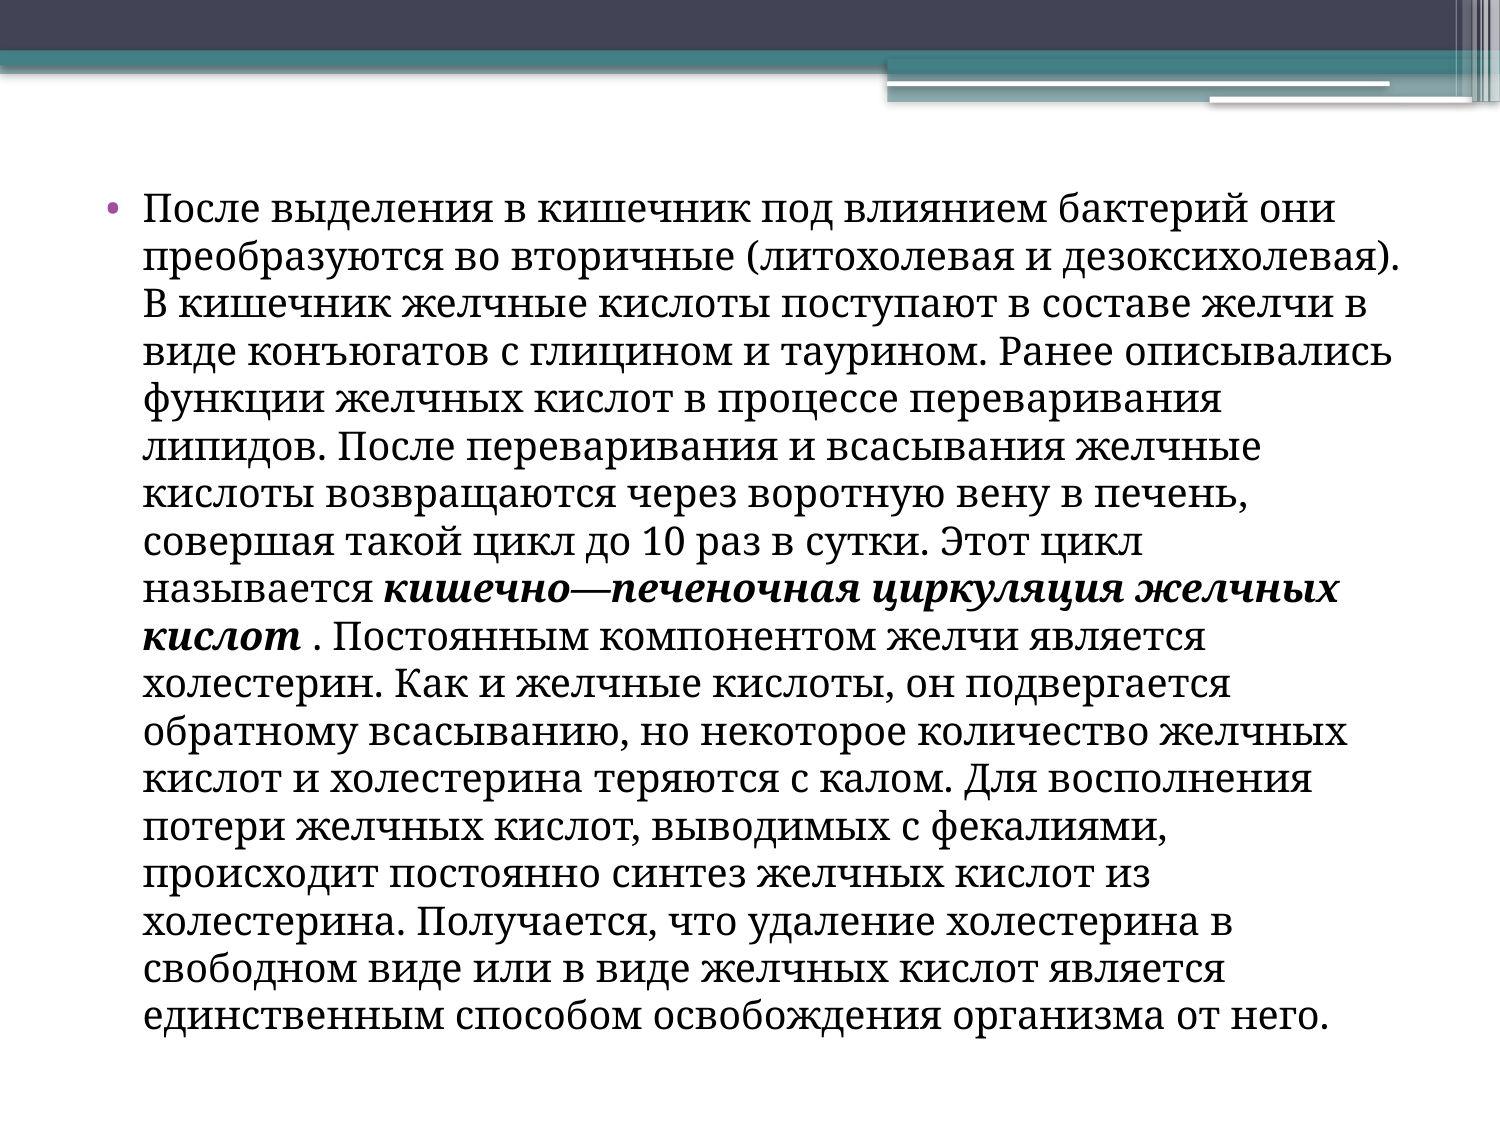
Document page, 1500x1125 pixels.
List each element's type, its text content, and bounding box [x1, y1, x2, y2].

list После выделения в кишечник под влиянием бактерий они преобразуются во вторичные (литохолевая и дезоксихолевая). В кишечник желчные кислоты поступают в составе желчи в виде конъюгатов с глицином и таурином. Ранее описывались функции желчных кислот в процессе переваривания липидов. После переваривания и всасывания желчные кислоты возвращаются через воротную вену в печень, совершая такой цикл до 10 раз в сутки. Этот цикл называется кишечно—печеночная циркуляция желчных кислот . Постоянным компонентом желчи является холестерин. Как и желчные кислоты, он подвергается обратному всасыванию, но некоторое количество желчных кислот и холестерина теряются с калом. Для восполнения потери желчных кислот, выводимых с фекалиями, происходит постоянно синтез желчных кислот из холестерина. Получается, что удаление холестерина в свободном виде или в виде желчных кислот является единственным способом освобождения организма от него. [74, 175, 1426, 1079]
